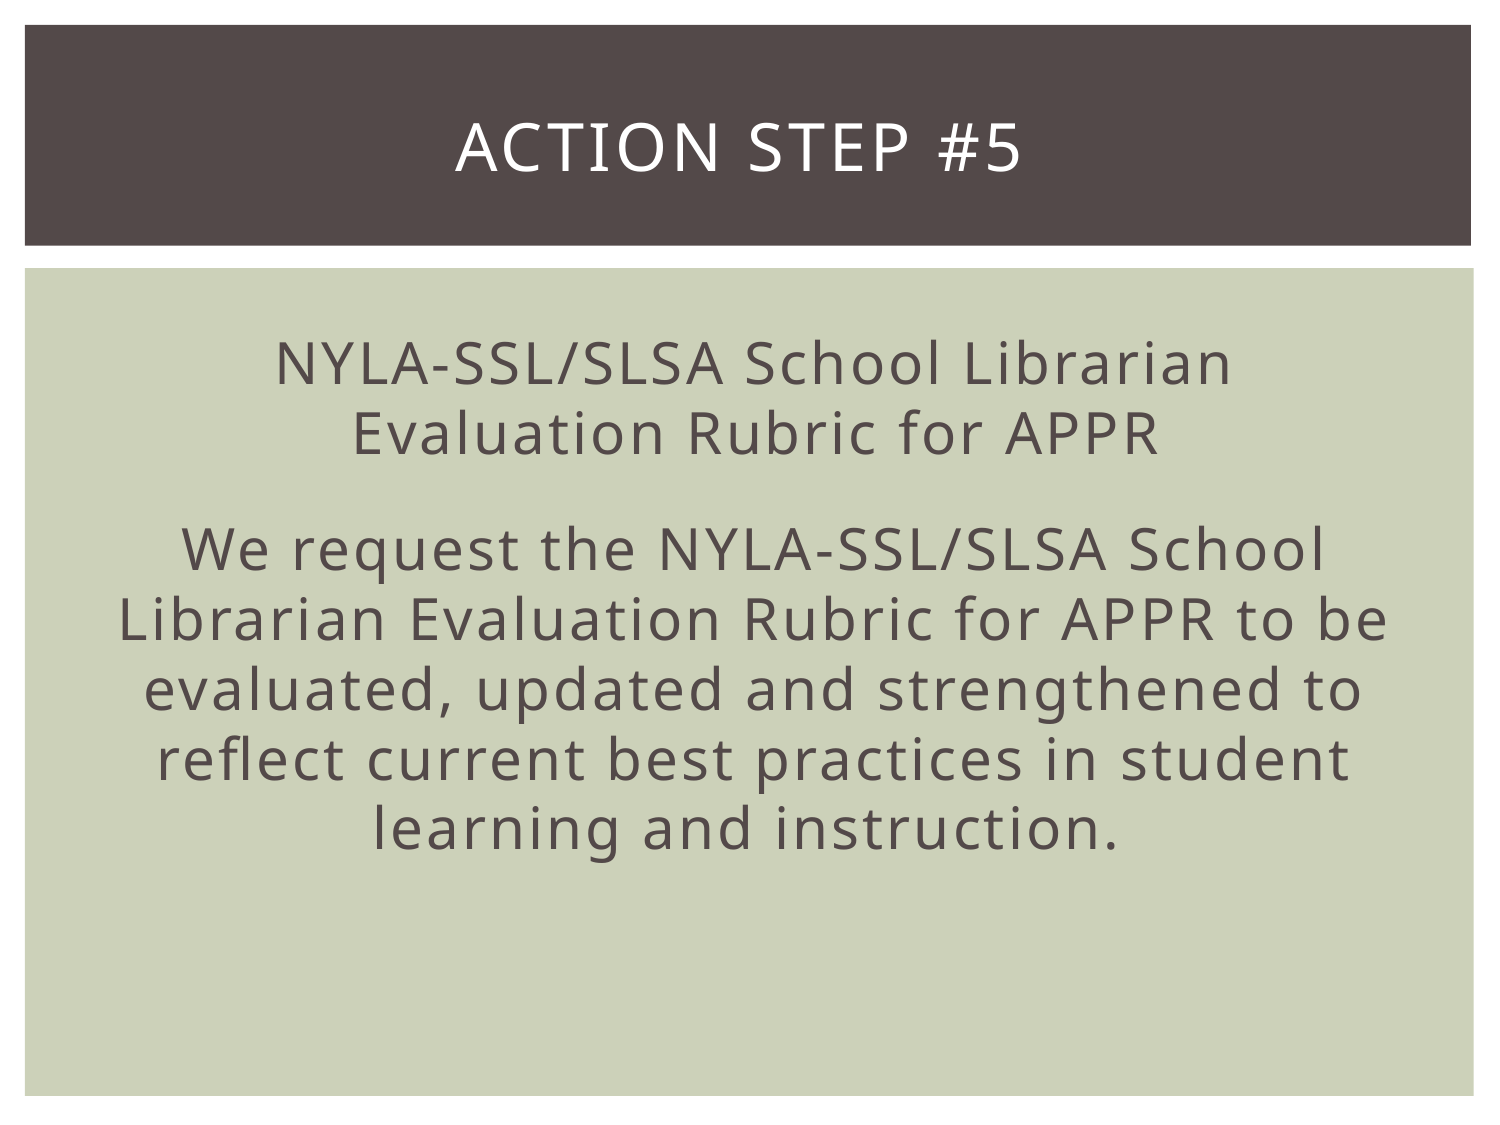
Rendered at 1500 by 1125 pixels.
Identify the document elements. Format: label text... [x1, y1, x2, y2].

title Action Step #5 [62, 58, 1438, 232]
list NYLA-SSL/SLSA School Librarian Evaluation Rubric for APPR We request the NYLA-SSL/SLSA School Librarian Evaluation Rubric for APPR to be evaluated, updated and strengthened to reflect current best practices in student learning and instruction. [62, 281, 1442, 1074]
